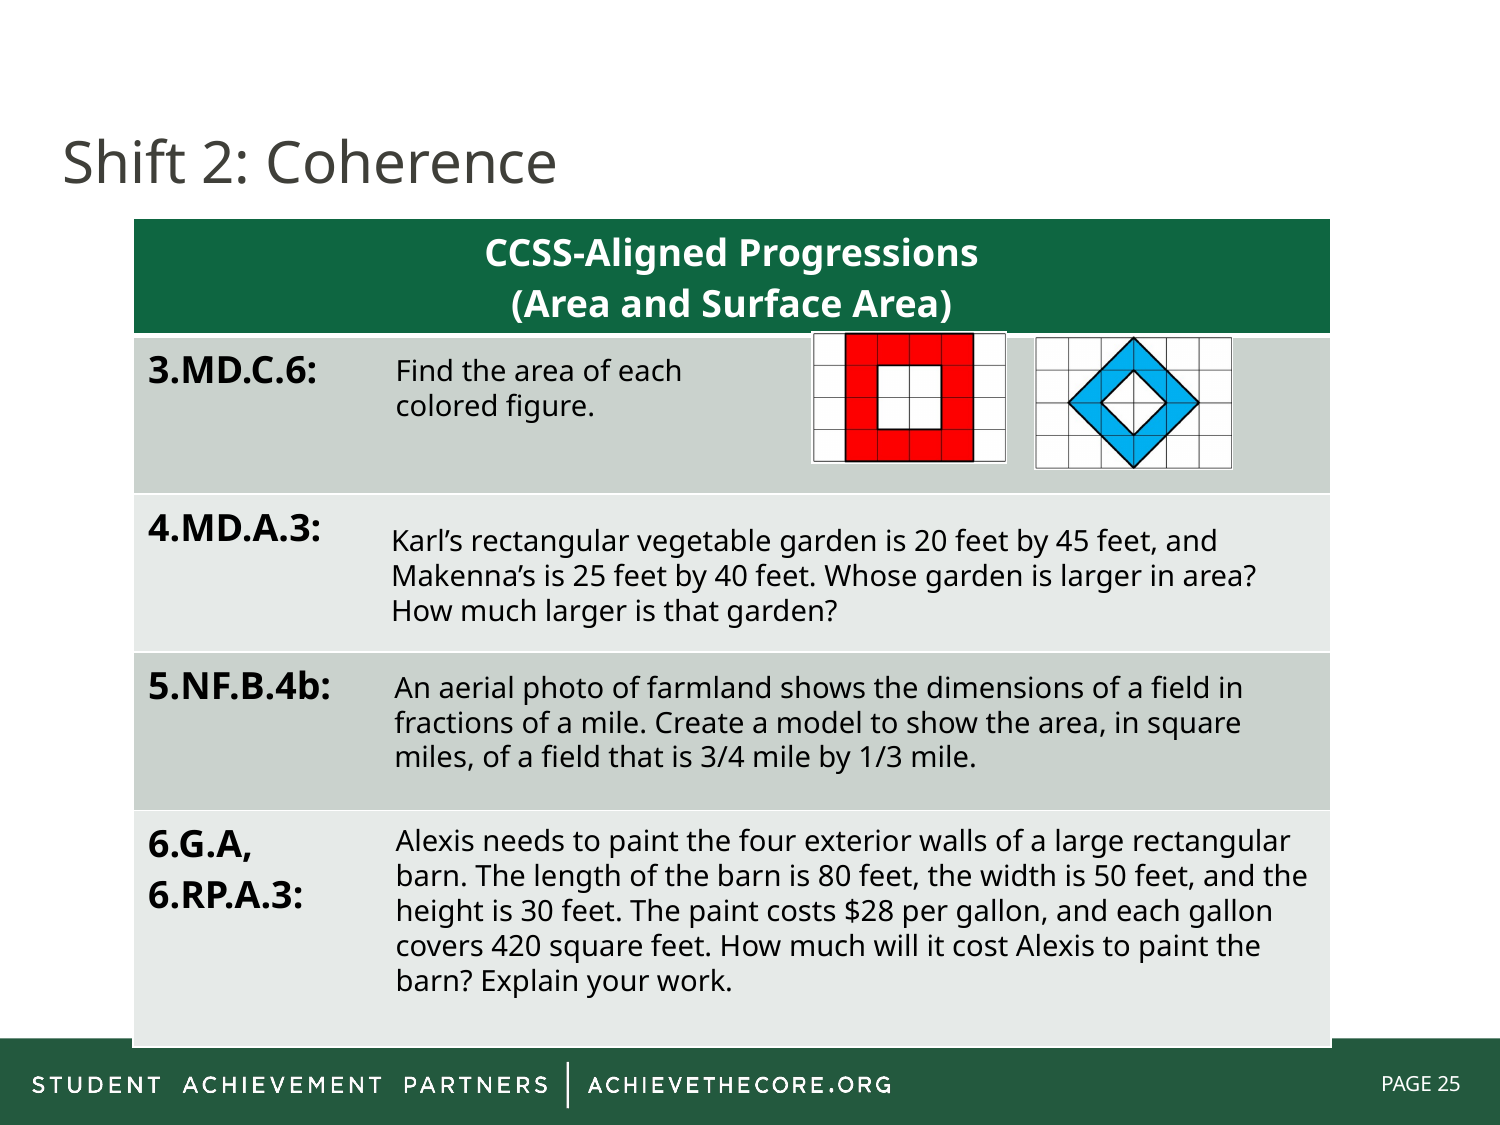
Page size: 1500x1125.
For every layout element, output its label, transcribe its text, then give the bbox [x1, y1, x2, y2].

picture [1034, 335, 1233, 470]
table_cell 6.G.A, 6.RP.A.3: [134, 811, 1330, 1046]
table_header CCSS-Aligned Progressions (Area and Surface Area) [134, 219, 1330, 333]
table_cell 4.MD.A.3: [134, 495, 1330, 651]
text_box Karl’s rectangular vegetable garden is 20 feet by 45 feet, and Makenna’s is 25 feet by 40 feet. Whose garden is larger in area? How much larger is that garden? [375, 514, 1314, 636]
picture [811, 331, 1007, 464]
table_cell 5.NF.B.4b: [134, 653, 1330, 810]
text_box An aerial photo of farmland shows the dimensions of a field in fractions of a mile. Create a model to show the area, in square miles, of a field that is 3/4 mile by 1/3 mile. [379, 661, 1343, 783]
table_cell 3.MD.C.6: [134, 338, 1330, 493]
picture [12, 1055, 911, 1112]
text_box Find the area of each colored figure. [380, 344, 802, 431]
text_box Alexis needs to paint the four exterior walls of a large rectangular barn. The length of the barn is 80 feet, the width is 50 feet, and the height is 30 feet. The paint costs $28 per gallon, and each gallon covers 420 square feet. How much will it cost Alexis to paint the barn? Explain your work. [380, 814, 1331, 1007]
title Shift 2: Coherence [47, 31, 1398, 219]
